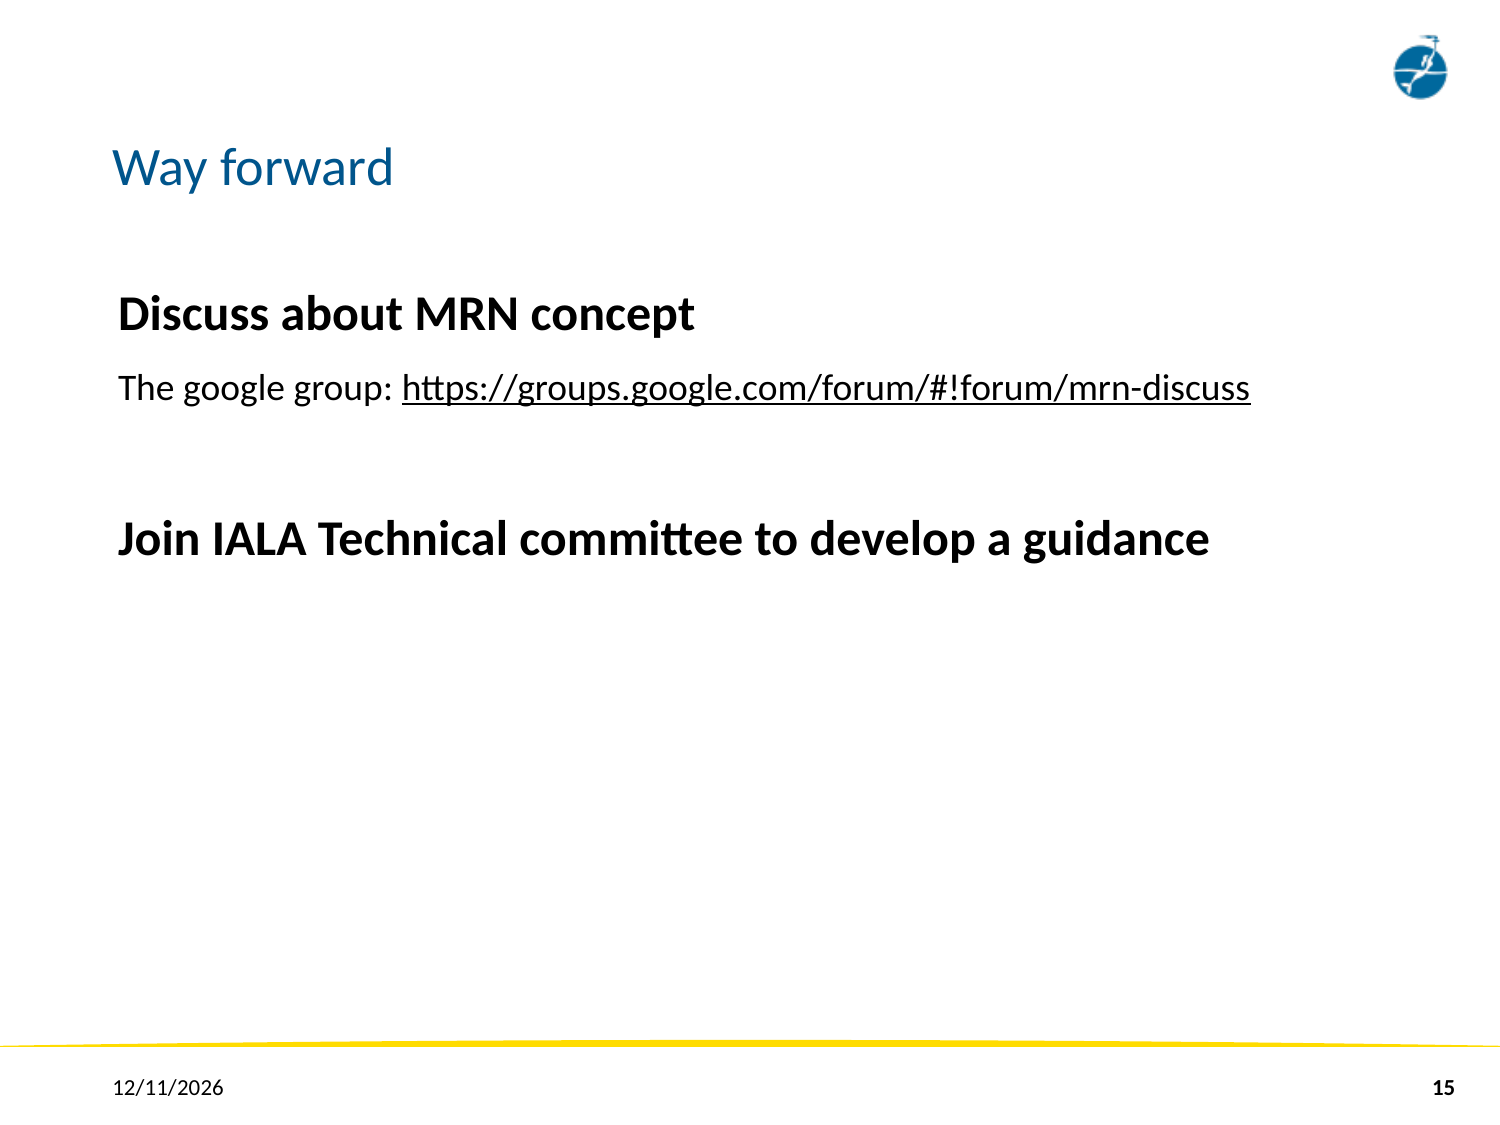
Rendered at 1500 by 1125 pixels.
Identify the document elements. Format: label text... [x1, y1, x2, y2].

text_box Discuss about MRN concept The google group: https://groups.google.com/forum/#!forum/mrn-discuss Join IALA Technical committee to develop a guidance [103, 242, 1397, 573]
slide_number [112, 1046, 461, 1125]
slide_number 15 [1387, 1046, 1500, 1125]
title Way forward [112, 42, 1388, 197]
